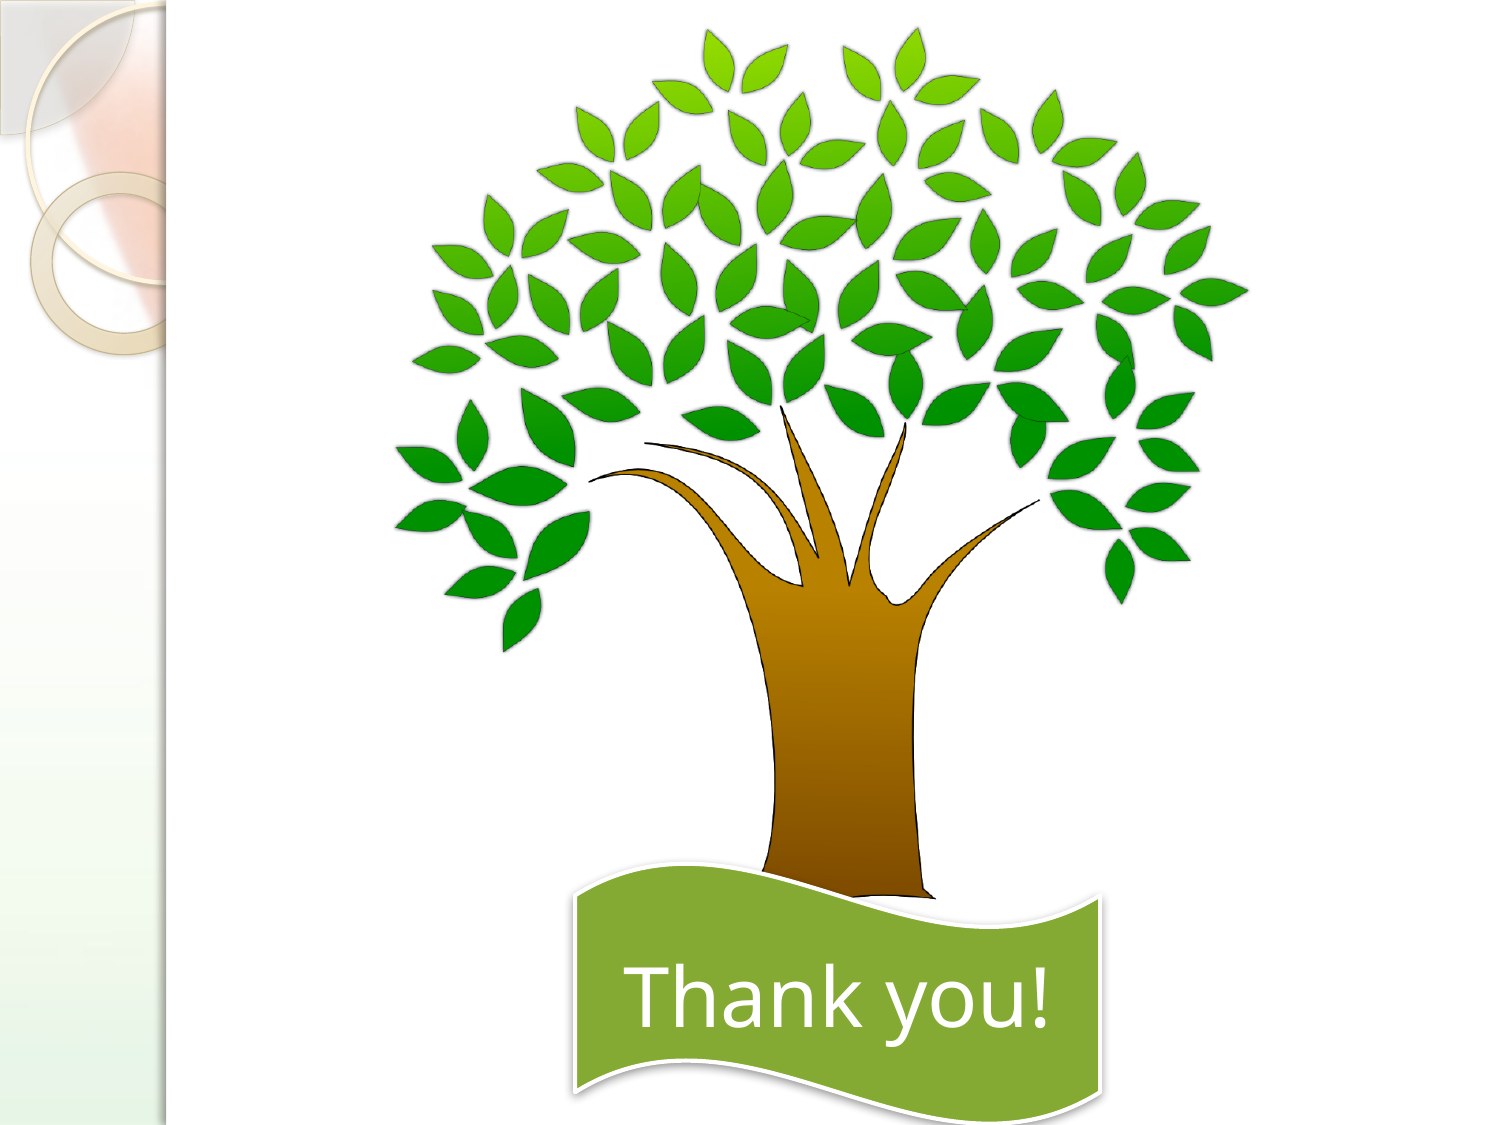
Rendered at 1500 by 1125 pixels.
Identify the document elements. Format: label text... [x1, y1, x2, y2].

text_box Thank you! [573, 924, 1103, 1125]
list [229, 0, 1447, 913]
